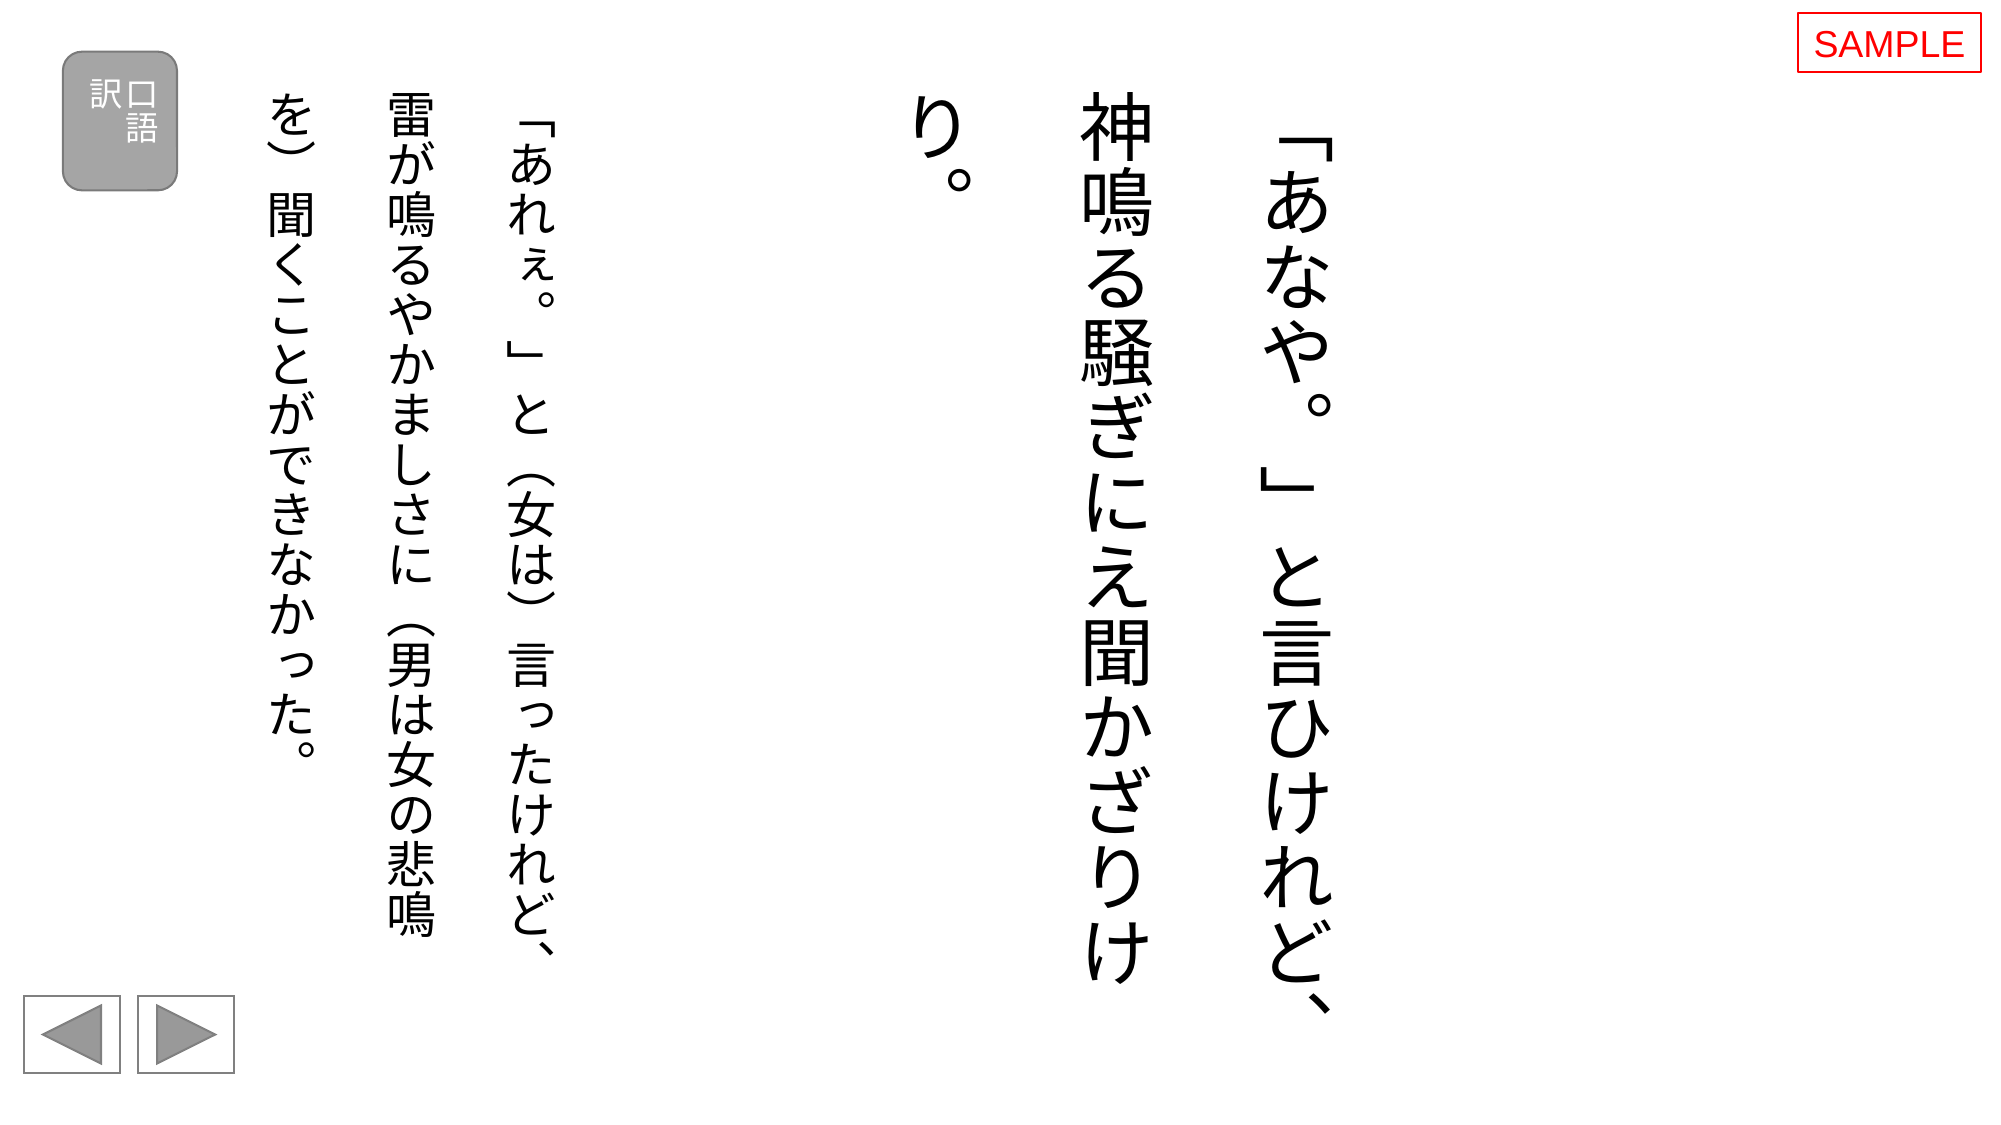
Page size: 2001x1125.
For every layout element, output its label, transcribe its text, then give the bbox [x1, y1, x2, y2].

list 「あれぇ。」と（女は）言ったけれど、雷が鳴るやかましさに（男は女の悲鳴を）聞くことができなかった。 [252, 75, 881, 1043]
list 「あなや。」と言ひけれど、神鳴る騒ぎにえ聞かざりけり。 [881, 75, 1919, 1043]
text_box SAMPLE [1797, 12, 1982, 73]
list 口語訳 [76, 62, 155, 183]
